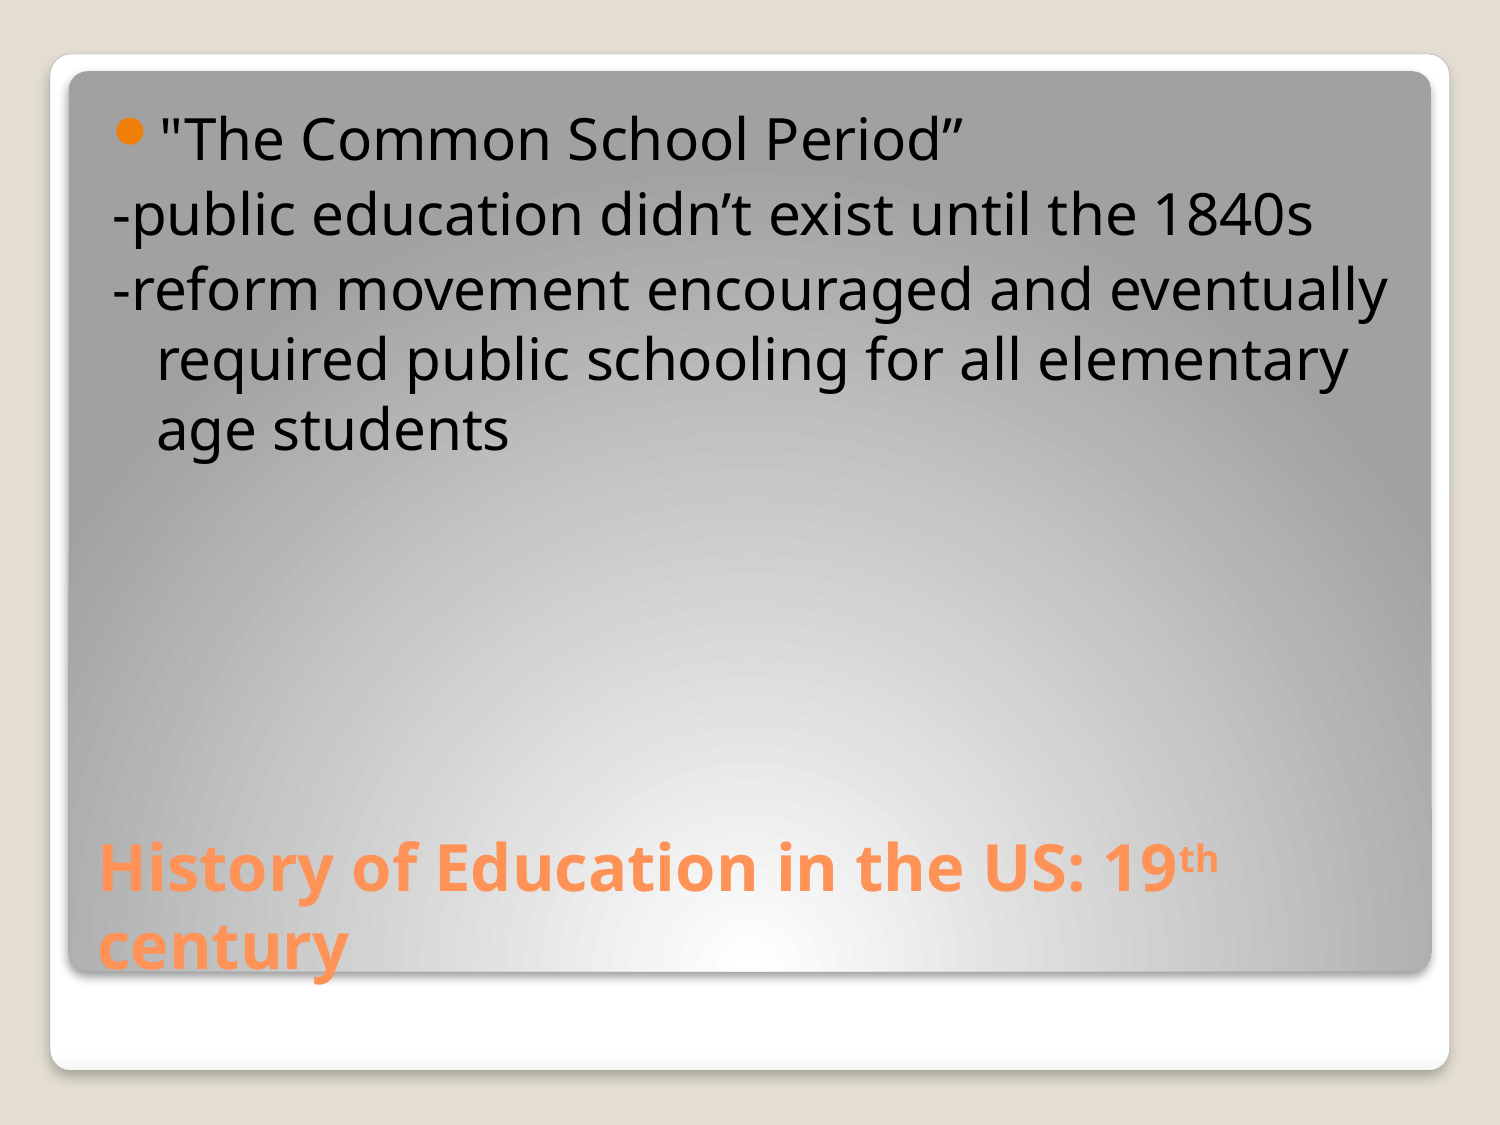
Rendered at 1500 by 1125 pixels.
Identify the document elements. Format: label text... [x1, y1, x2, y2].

title History of Education in the US: 19th century [82, 817, 1425, 990]
list "The Common School Period” -public education didn’t exist until the 1840s -reform movement encouraged and eventually required public schooling for all elementary age students [82, 86, 1425, 774]
